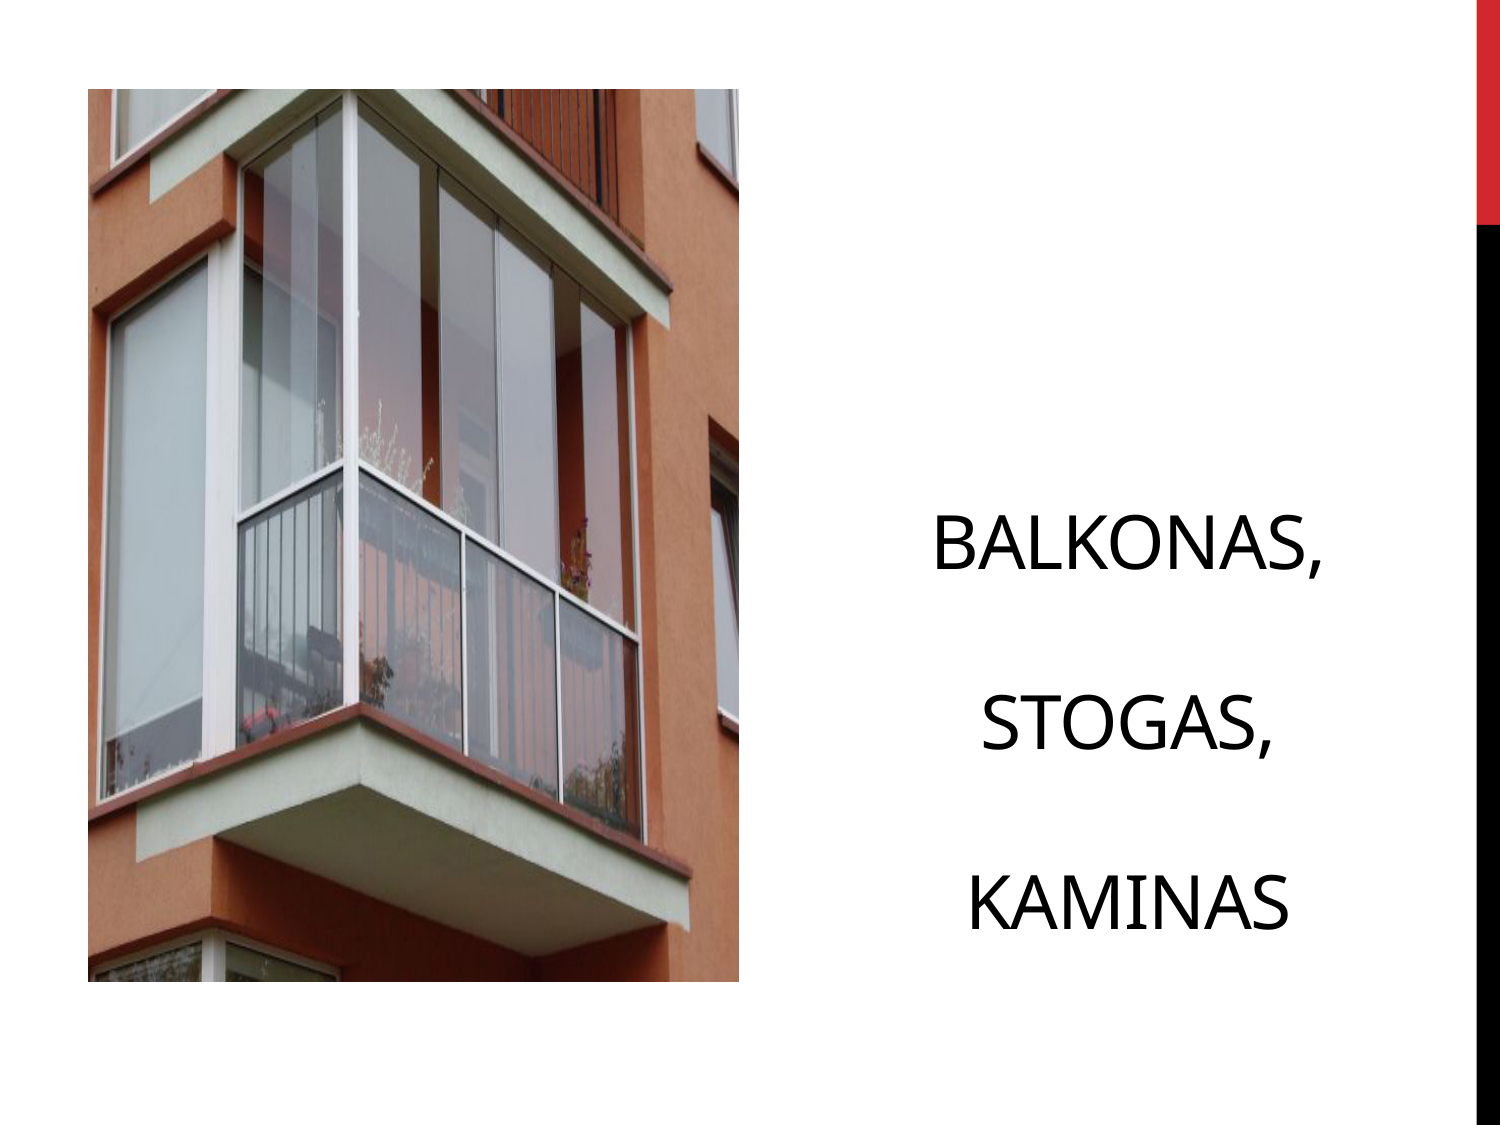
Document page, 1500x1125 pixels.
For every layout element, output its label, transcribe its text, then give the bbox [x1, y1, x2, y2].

picture [87, 89, 739, 983]
title BALKONAS, STOGAS, KAMINAS [832, 45, 1425, 953]
